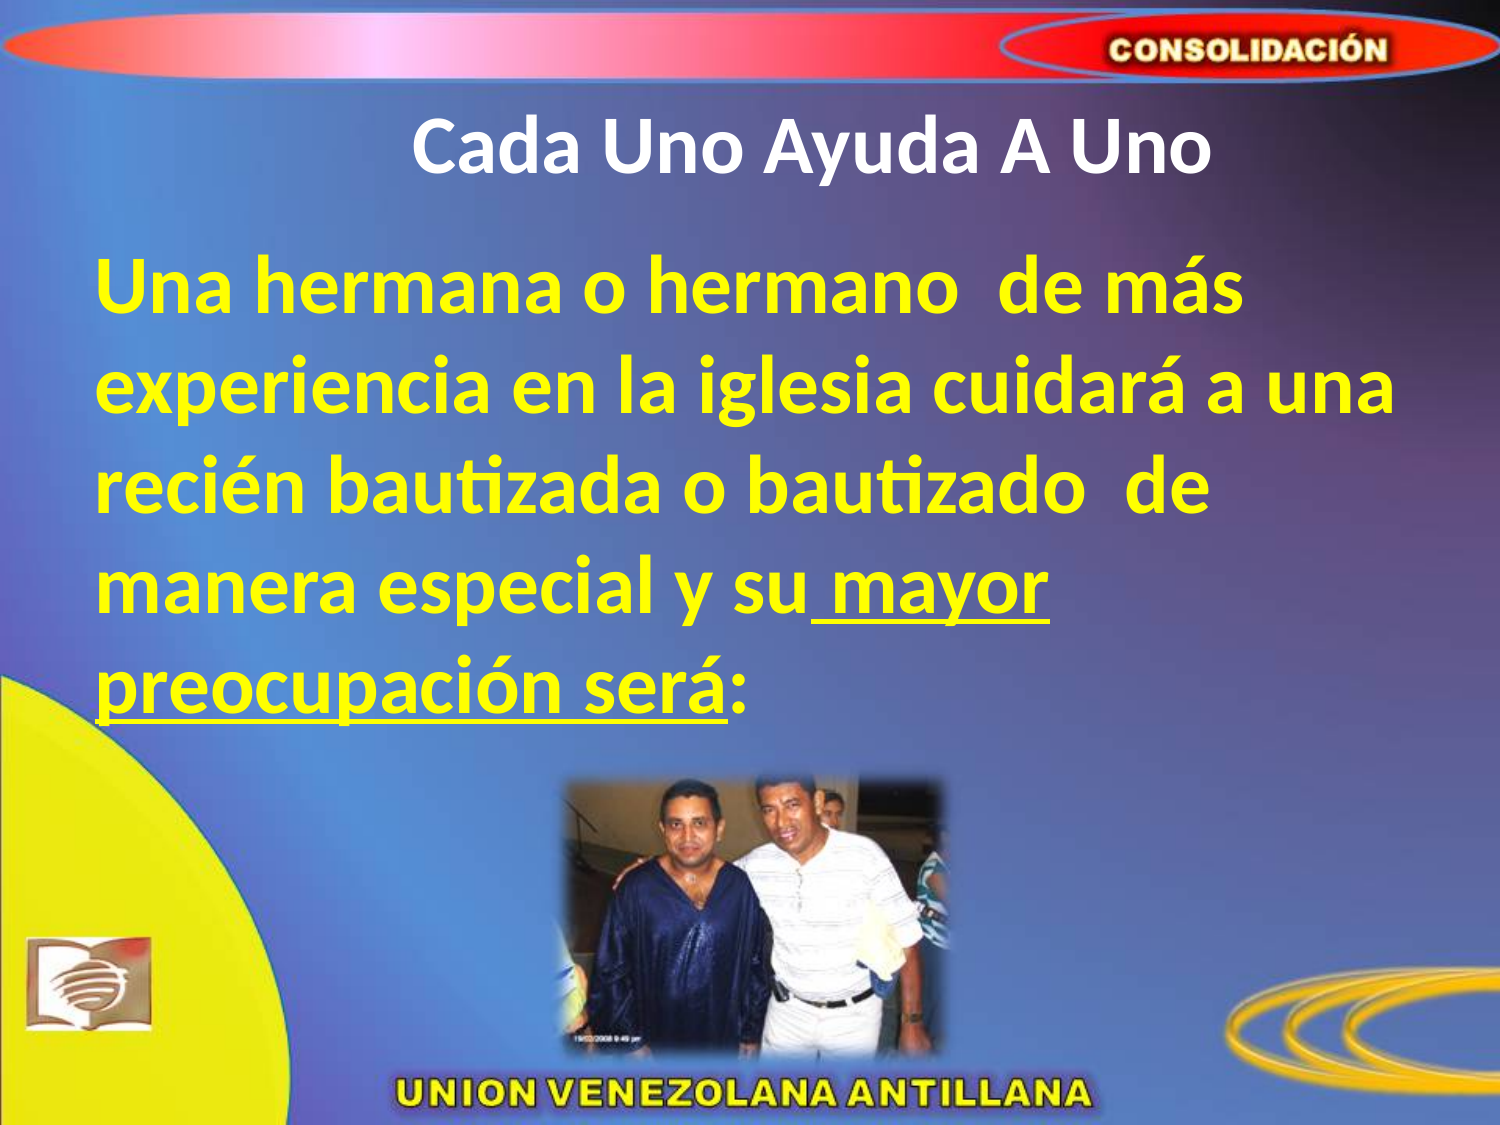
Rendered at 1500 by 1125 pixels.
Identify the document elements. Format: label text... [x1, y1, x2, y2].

picture [0, 0, 1500, 1125]
list Una hermana o hermano de más experiencia en la iglesia cuidará a una recién bautizada o bautizado de manera especial y su mayor preocupación será: [23, 235, 1465, 966]
title Cada Uno Ayuda A Uno [0, 46, 1489, 235]
